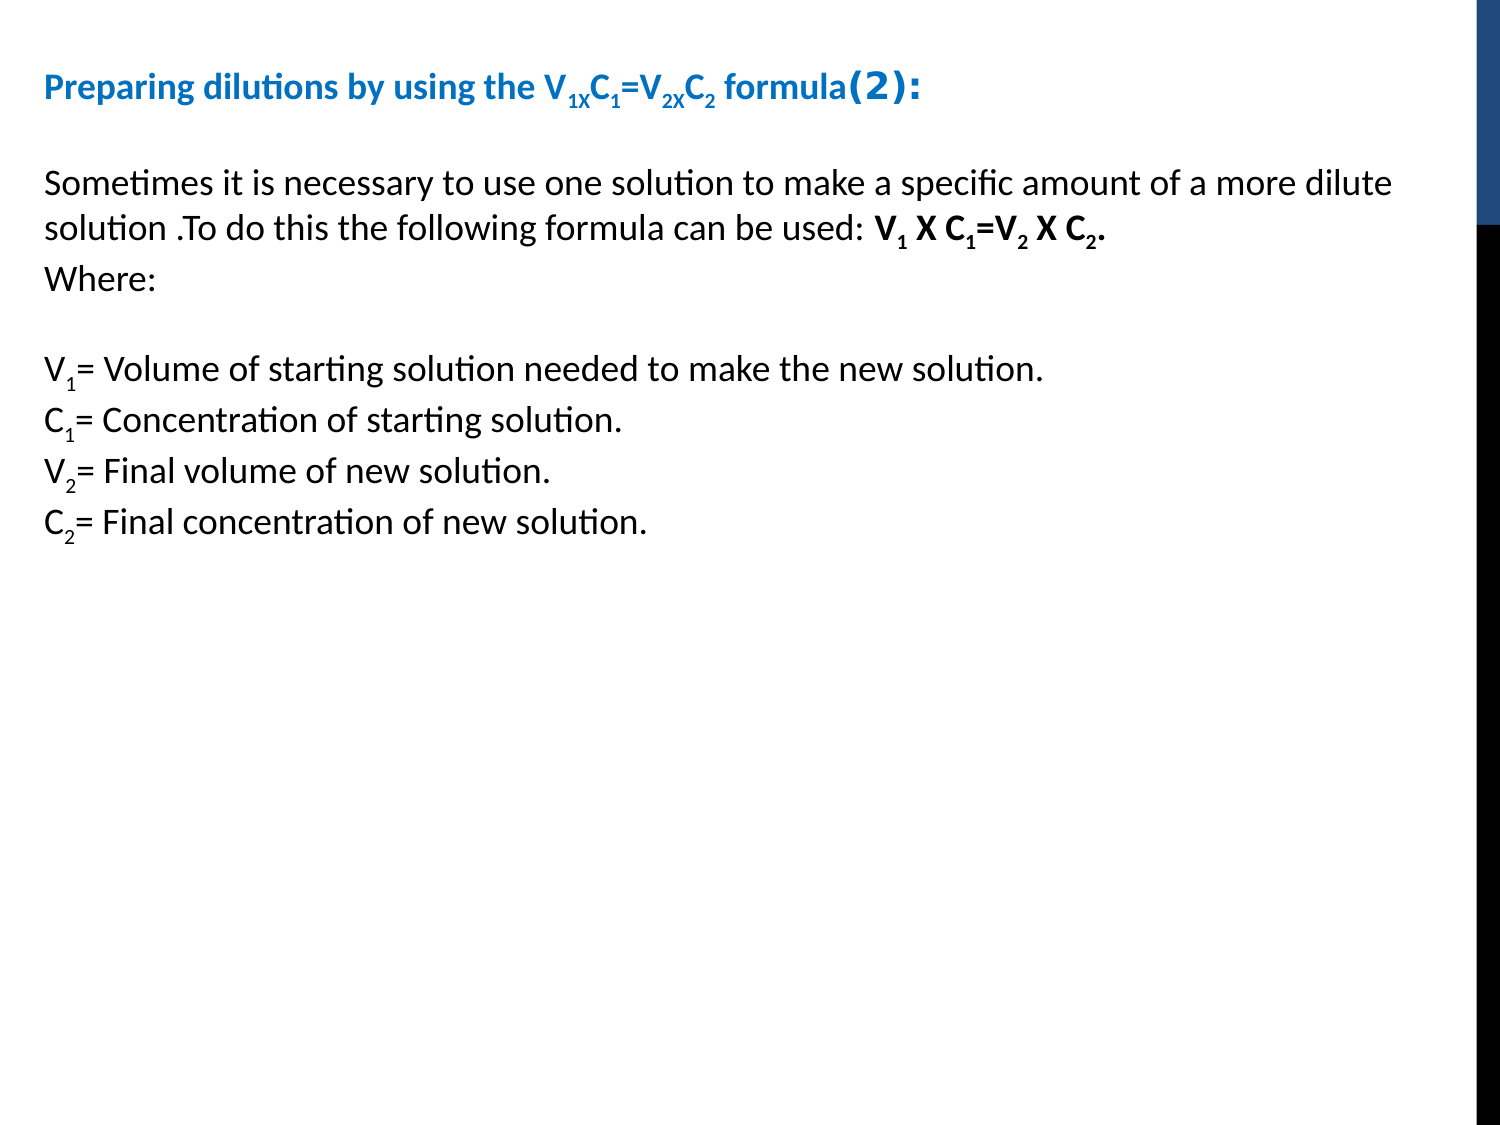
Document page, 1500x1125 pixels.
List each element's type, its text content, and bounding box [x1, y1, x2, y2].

text_box :(2)Preparing dilutions by using the V1XC1=V2XC2 formula Sometimes it is necessary to use one solution to make a specific amount of a more dilute solution .To do this the following formula can be used: V1 X C1=V2 X C2. Where: V1= Volume of starting solution needed to make the new solution. C1= Concentration of starting solution. V2= Final volume of new solution. C2= Final concentration of new solution. [29, 54, 1447, 692]
